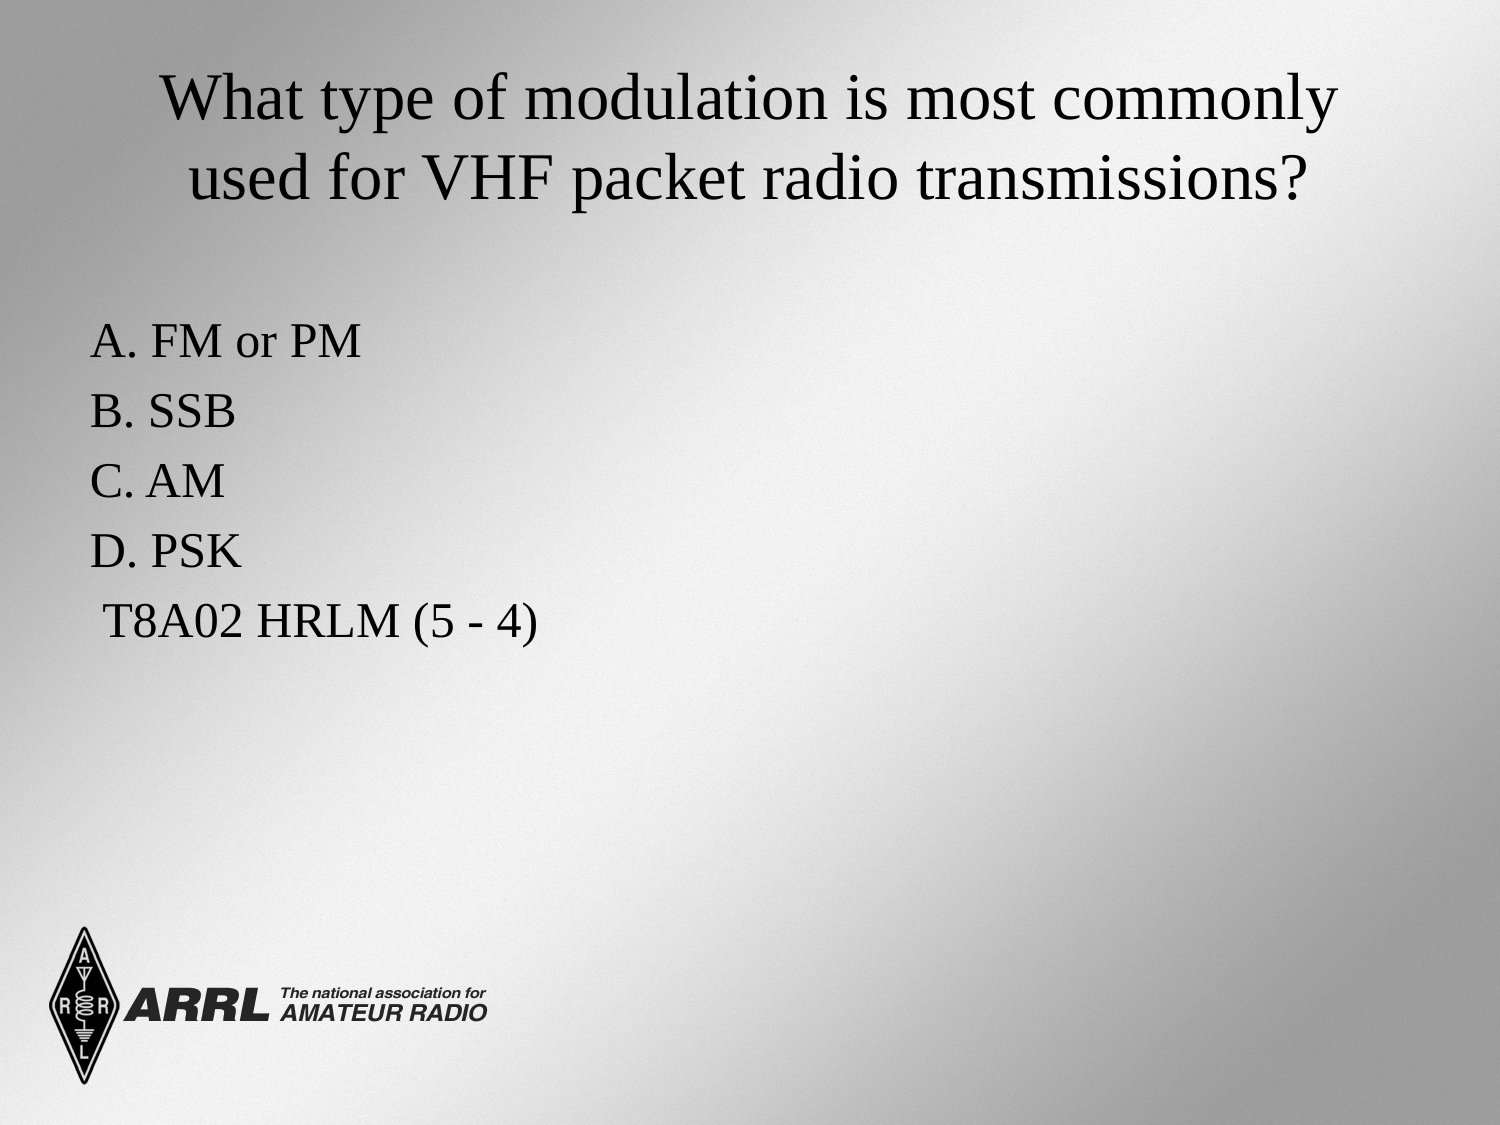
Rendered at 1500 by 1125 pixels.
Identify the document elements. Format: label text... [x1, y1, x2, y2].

list A. FM or PM B. SSB C. AM D. PSK T8A02 HRLM (5 - 4) [75, 299, 1425, 1005]
title What type of modulation is most commonly used for VHF packet radio transmissions? [75, 45, 1425, 233]
picture [0, 0, 1500, 1125]
